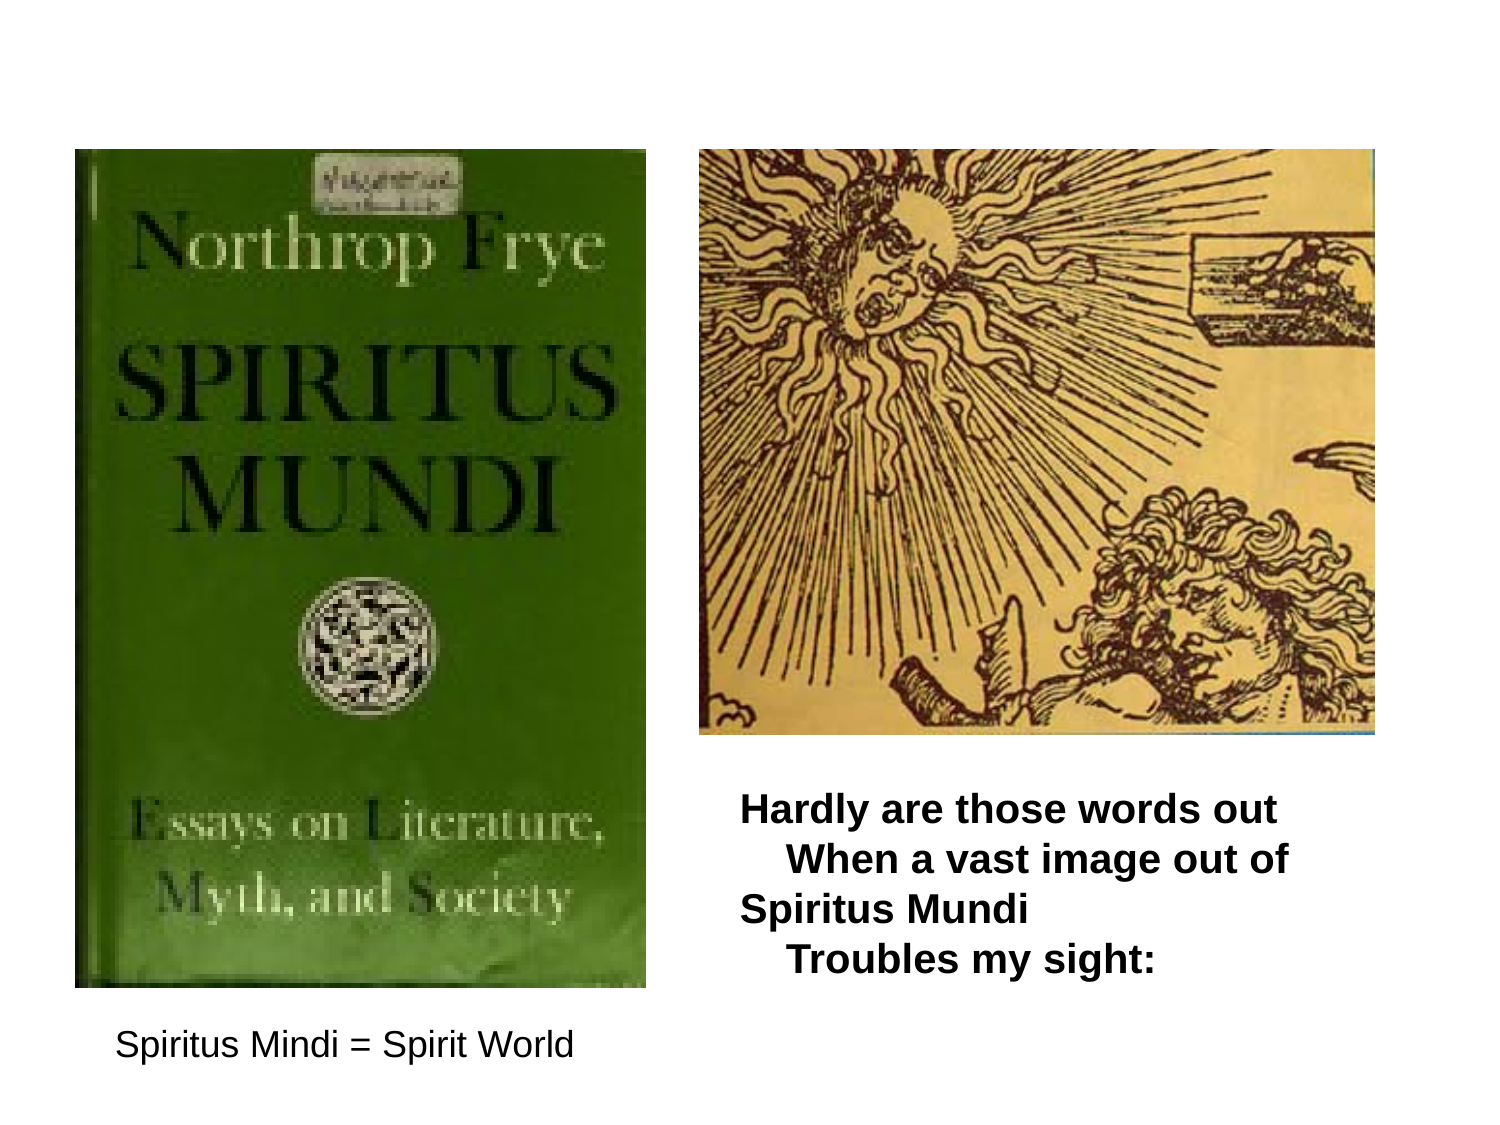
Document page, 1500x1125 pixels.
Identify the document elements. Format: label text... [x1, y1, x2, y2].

picture [74, 149, 646, 988]
picture [699, 149, 1376, 735]
text_box Hardly are those words out When a vast image out of Spiritus Mundi Troubles my sight: [724, 774, 1413, 990]
text_box Spiritus Mindi = Spirit World [99, 1012, 663, 1073]
